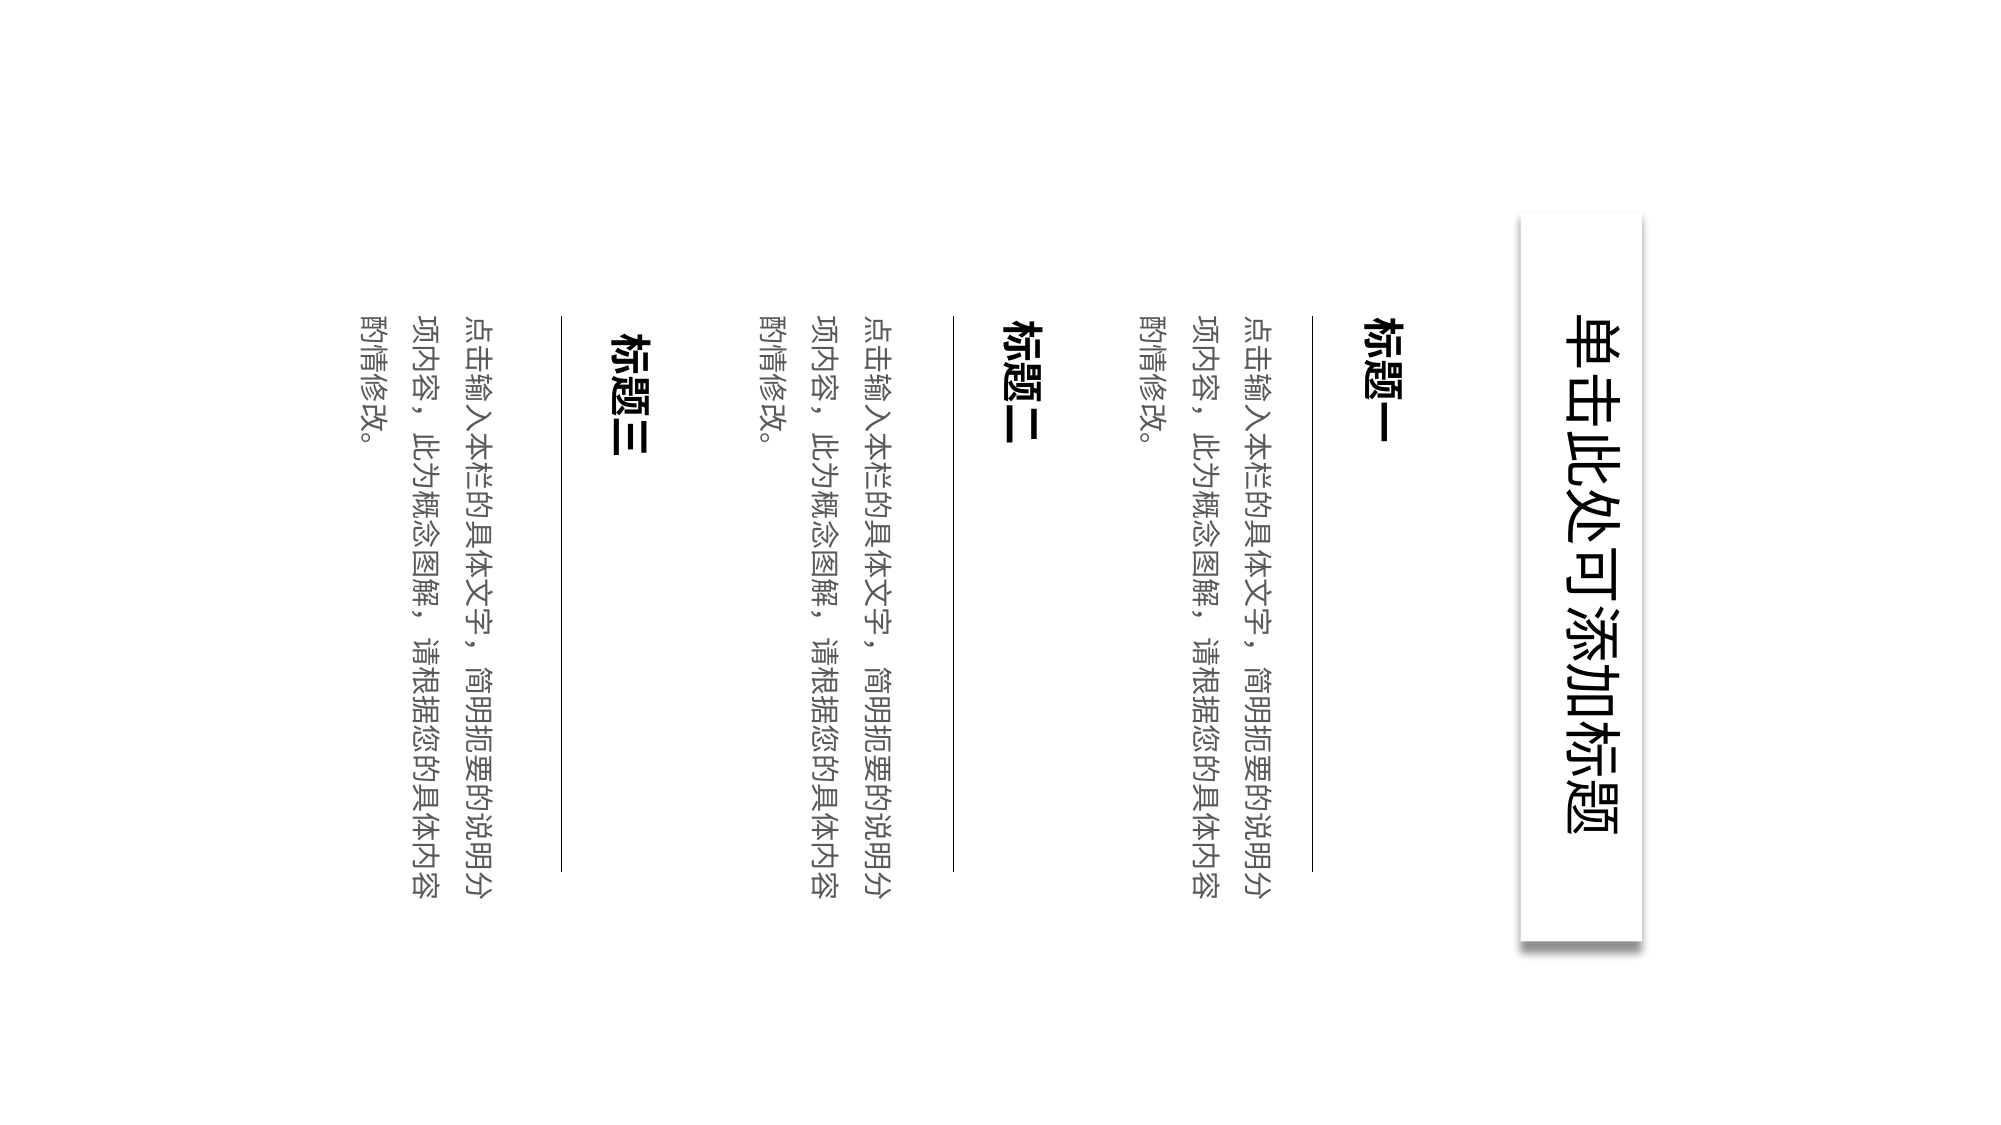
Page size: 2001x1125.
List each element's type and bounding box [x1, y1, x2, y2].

text_box [279, 212, 1642, 942]
